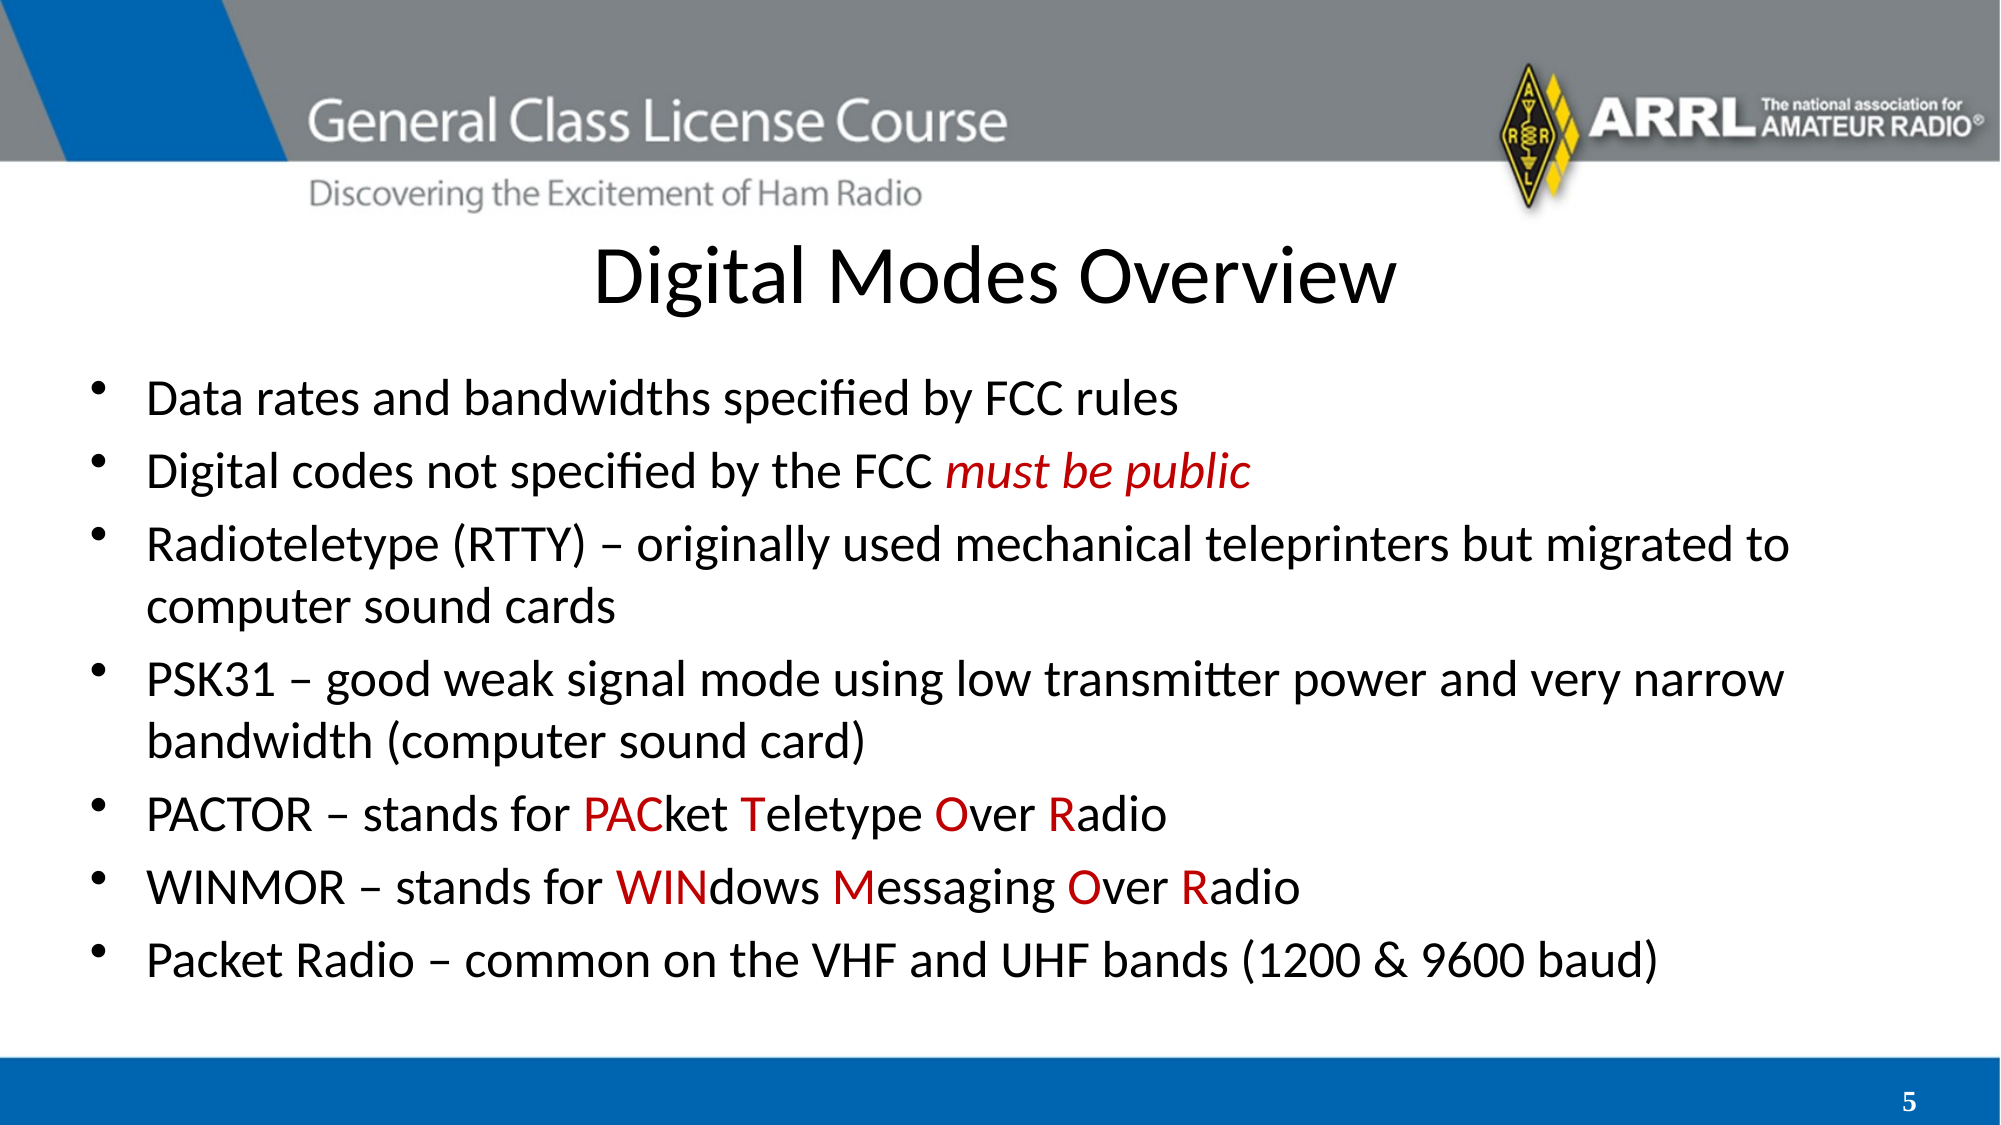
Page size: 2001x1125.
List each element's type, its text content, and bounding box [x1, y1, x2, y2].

list Data rates and bandwidths specified by FCC rules Digital codes not specified by the FCC must be public Radioteletype (RTTY) – originally used mechanical teleprinters but migrated to computer sound cards PSK31 – good weak signal mode using low transmitter power and very narrow bandwidth (computer sound card) PACTOR – stands for PACket Teletype Over Radio WINMOR – stands for WINdows Messaging Over Radio Packet Radio – common on the VHF and UHF bands (1200 & 9600 baud) [75, 355, 1925, 1075]
title Digital Modes Overview [96, 212, 1897, 355]
picture [0, 0, 2001, 1125]
